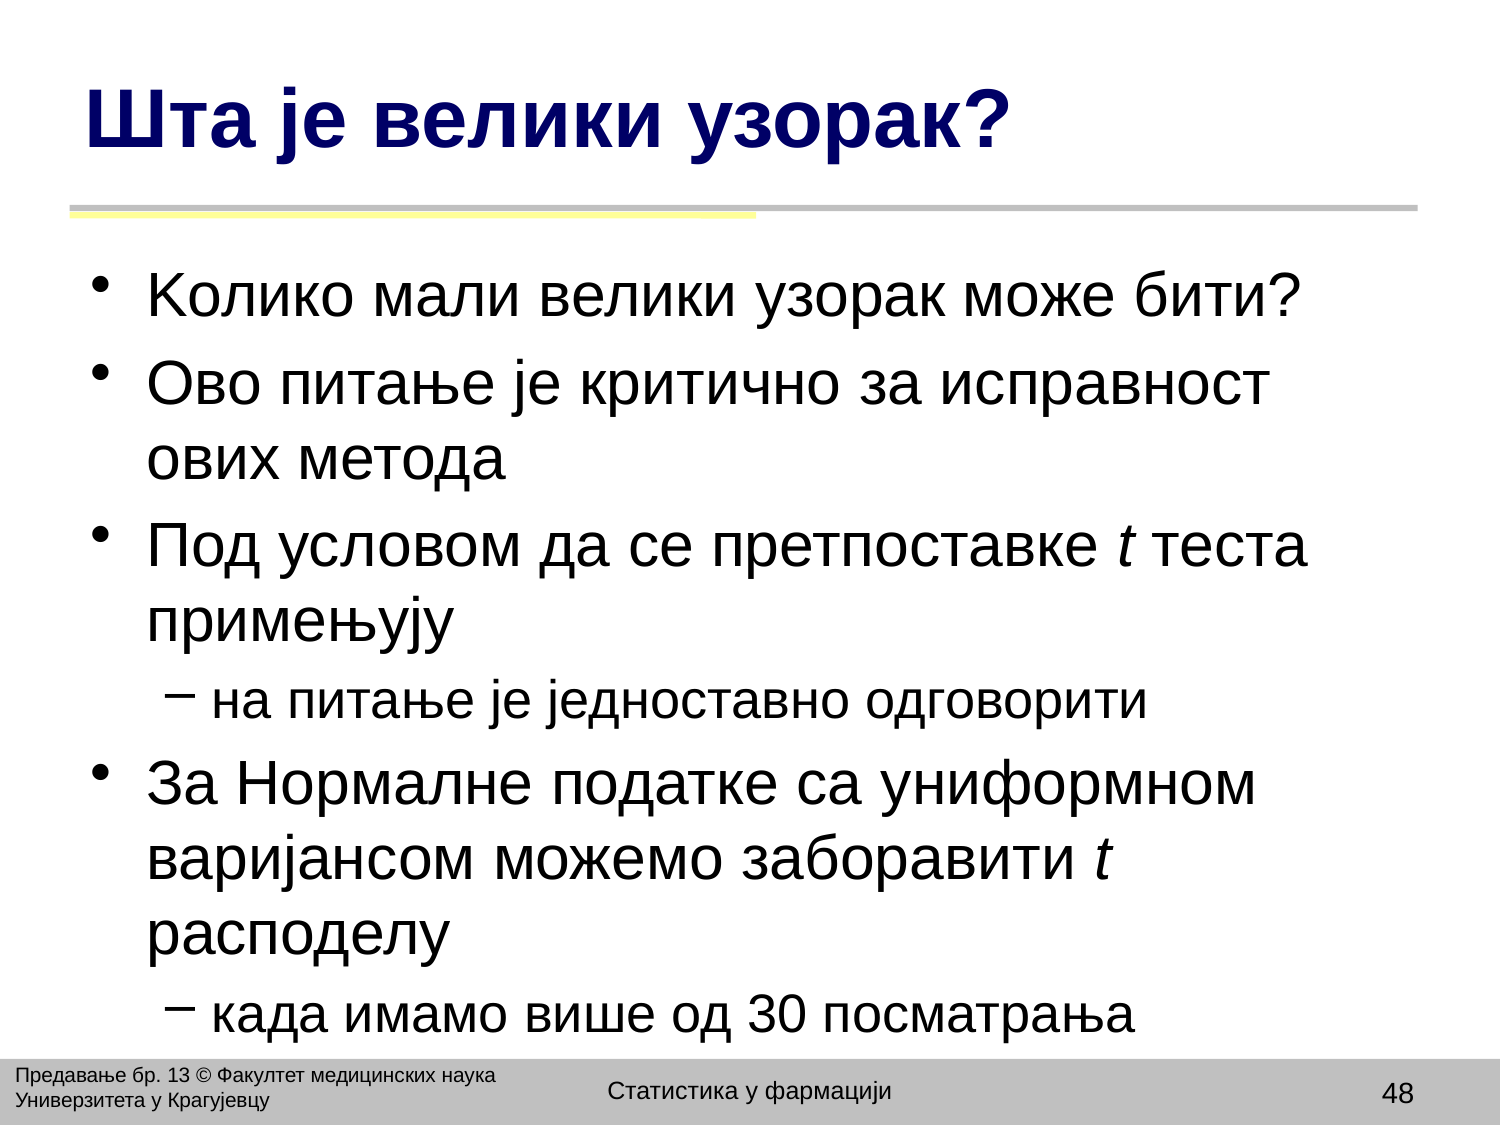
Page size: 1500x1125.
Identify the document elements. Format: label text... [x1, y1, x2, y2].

slide_number 48 [1079, 1066, 1430, 1125]
list Kолико мали велики узорак може бити? Ово питање је критично за исправност ових метода Под условом да се претпоставке t теста примењују на питање је једноставно одговорити За Нормалне податке са униформном варијансом можемо заборавити t расподелу када имамо више од 30 посматрања [74, 246, 1426, 1023]
slide_number Предавање бр. 13 © Факултет медицинских наука Универзитета у Крагујевцу [0, 1053, 614, 1108]
title Шта је велики узорак? [69, 19, 1426, 208]
footer Статистика у фармацији [512, 1066, 988, 1125]
